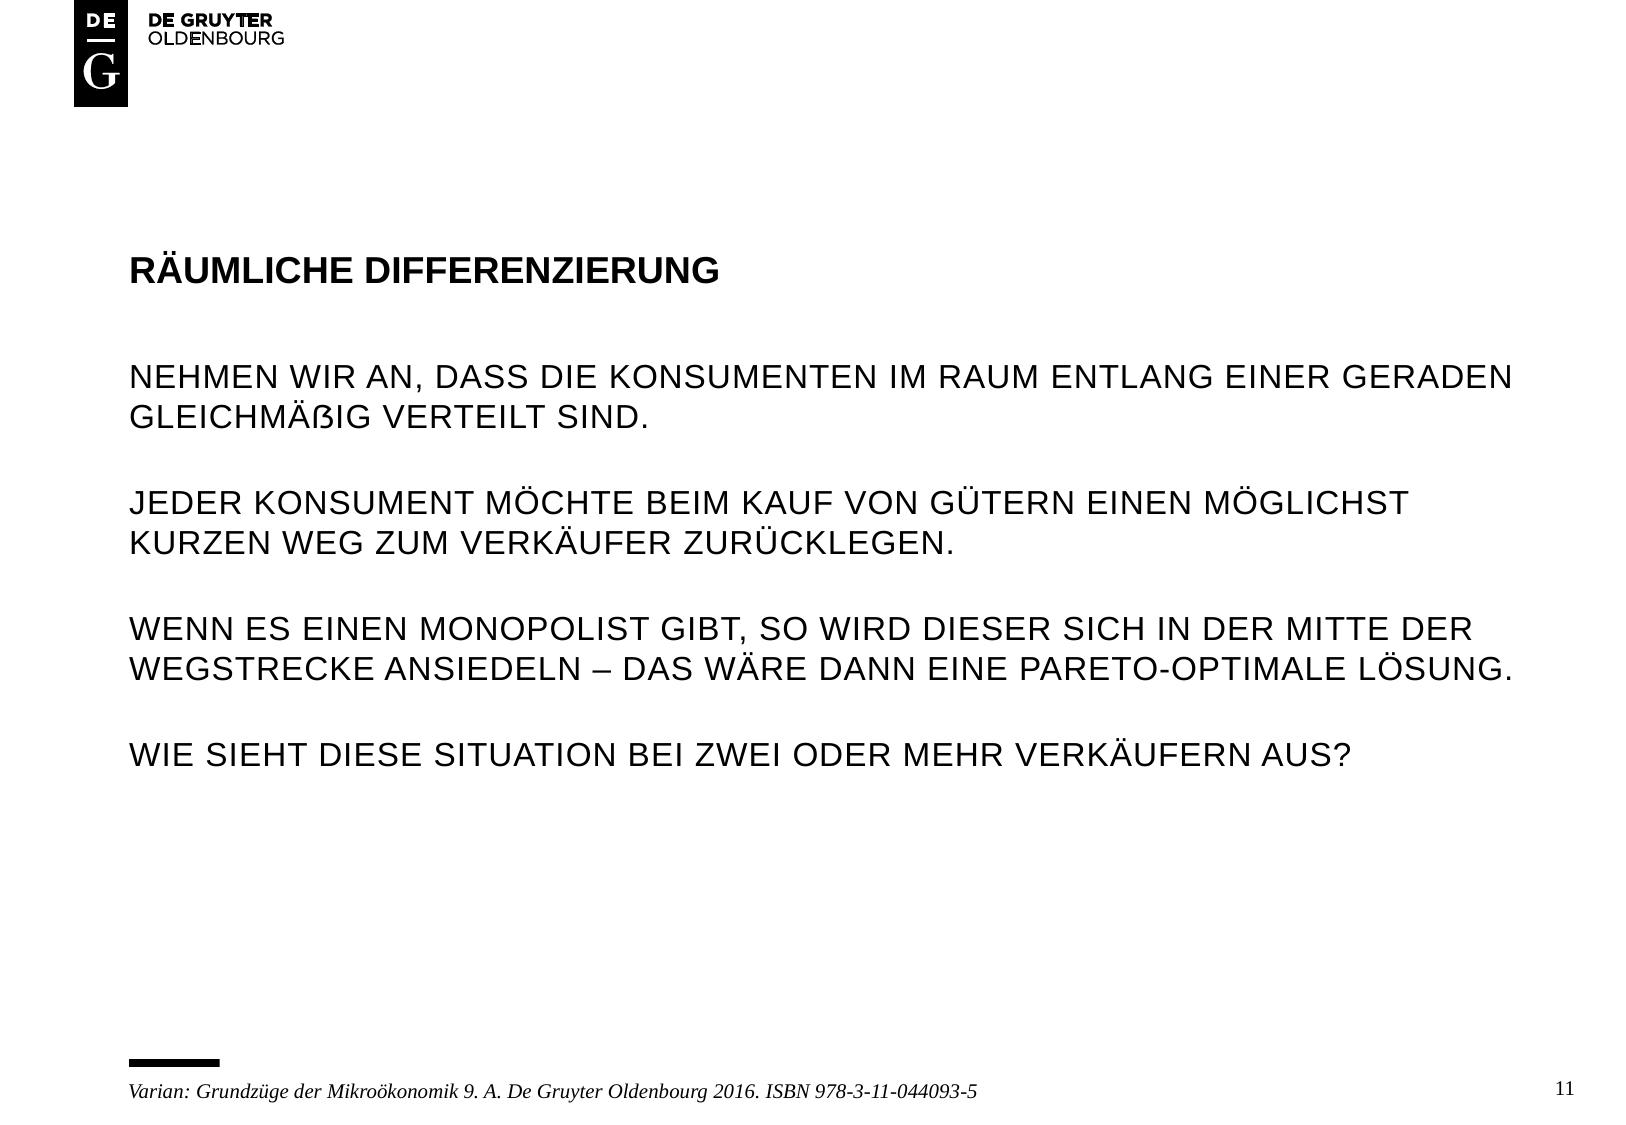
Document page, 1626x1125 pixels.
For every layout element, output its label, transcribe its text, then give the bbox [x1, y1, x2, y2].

title RÄUMLICHE DIFFERENZIERUNG [129, 245, 1556, 328]
list NEHMEN WIR AN, DASS DIE KONSUMENTEN IM RAUM ENTLANG EINER GERADEN GLEICHMÄßIG VERTEILT SIND. JEDER KONSUMENT MÖCHTE BEIM KAUF VON GÜTERN EINEN MÖGLICHST KURZEN WEG ZUM VERKÄUFER ZURÜCKLEGEN. WENN ES EINEN MONOPOLIST GIBT, SO WIRD DIESER SICH IN DER MITTE DER WEGSTRECKE ANSIEDELN – DAS WÄRE DANN EINE PARETO-OPTIMALE LÖSUNG. WIE SIEHT DIESE SITUATION BEI ZWEI ODER MEHR VERKÄUFERN AUS? [129, 355, 1556, 1018]
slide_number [128, 1077, 1539, 1108]
slide_number 11 [1554, 1074, 1614, 1104]
